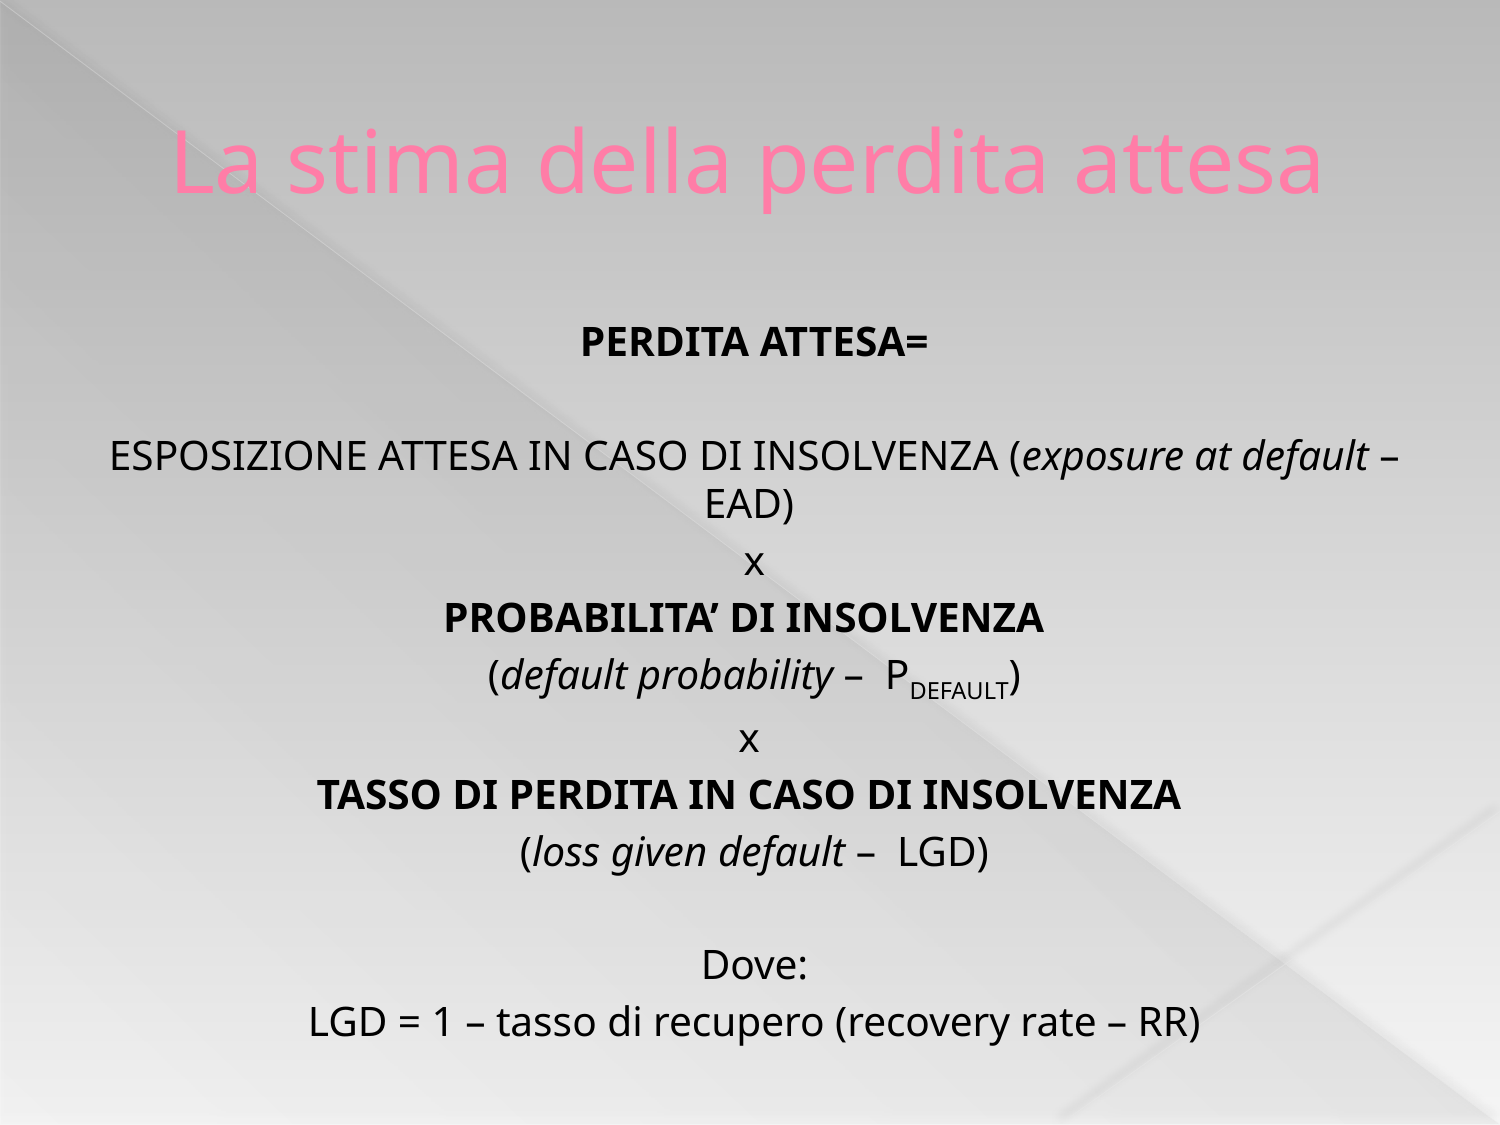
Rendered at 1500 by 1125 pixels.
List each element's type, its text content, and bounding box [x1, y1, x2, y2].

title La stima della perdita attesa [75, 43, 1425, 274]
list PERDITA ATTESA= ESPOSIZIONE ATTESA IN CASO DI INSOLVENZA (exposure at default – EAD) x PROBABILITA’ DI INSOLVENZA (default probability – PDEFAULT) x TASSO DI PERDITA IN CASO DI INSOLVENZA (loss given default – LGD) Dove: LGD = 1 – tasso di recupero (recovery rate – RR) [75, 308, 1425, 1059]
